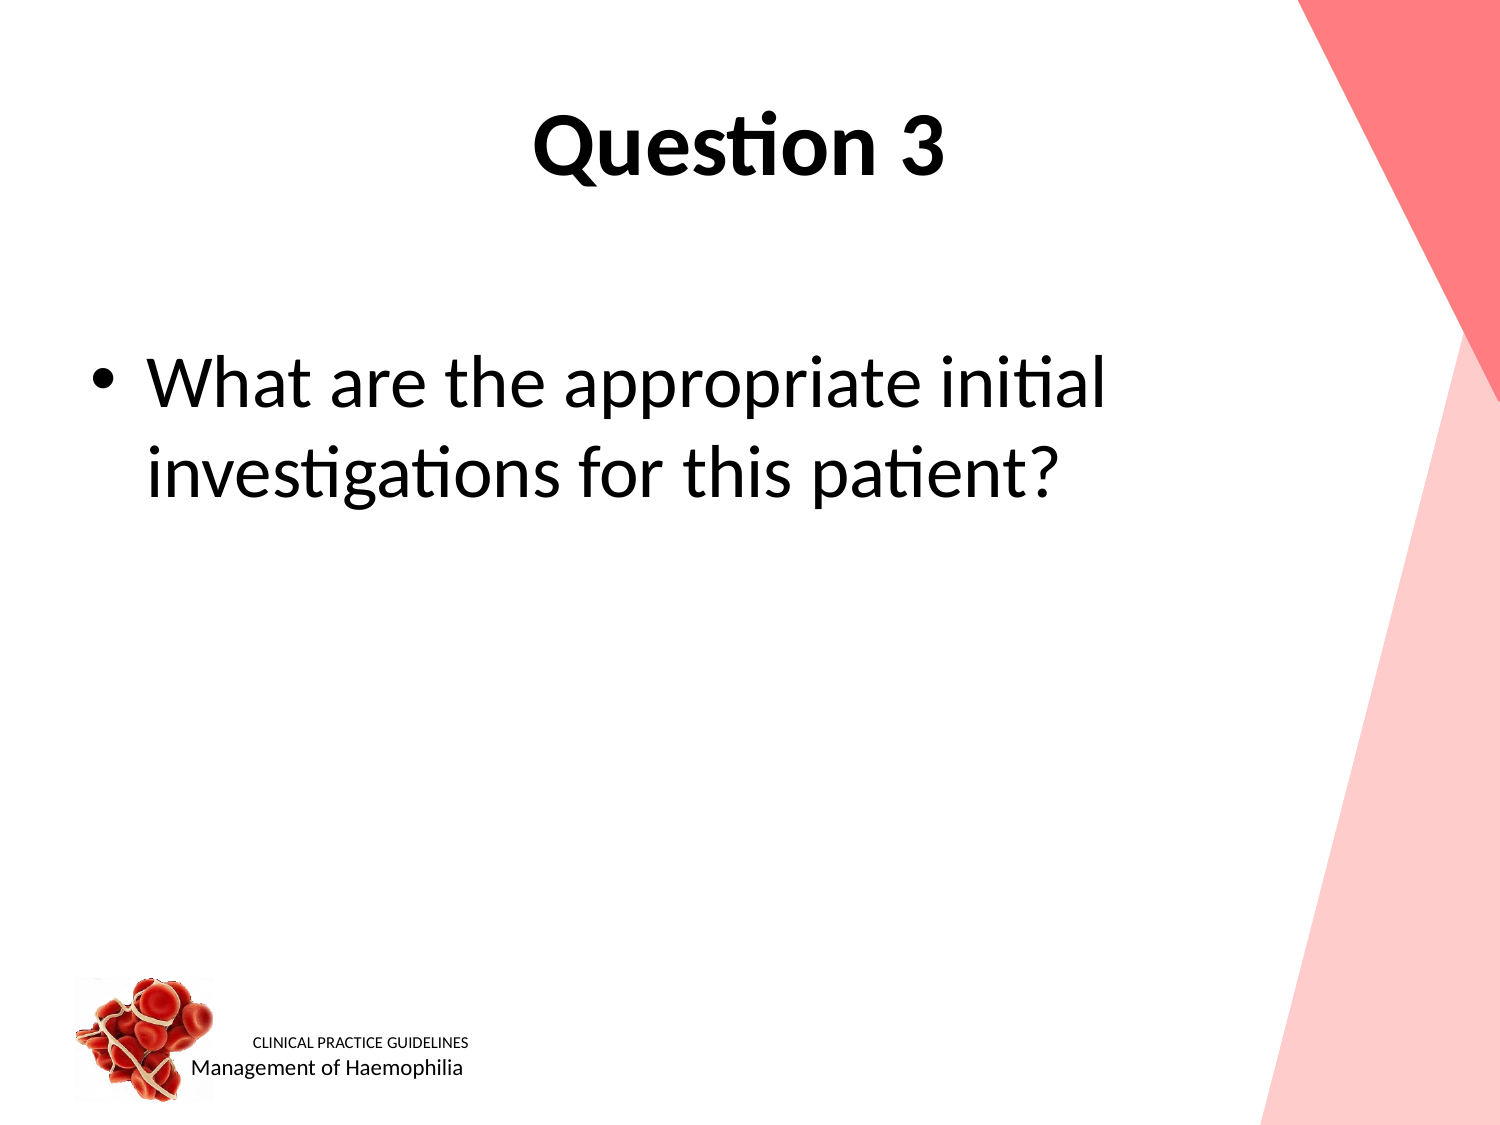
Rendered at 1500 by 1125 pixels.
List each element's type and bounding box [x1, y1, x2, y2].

text_box [74, 0, 1500, 1125]
